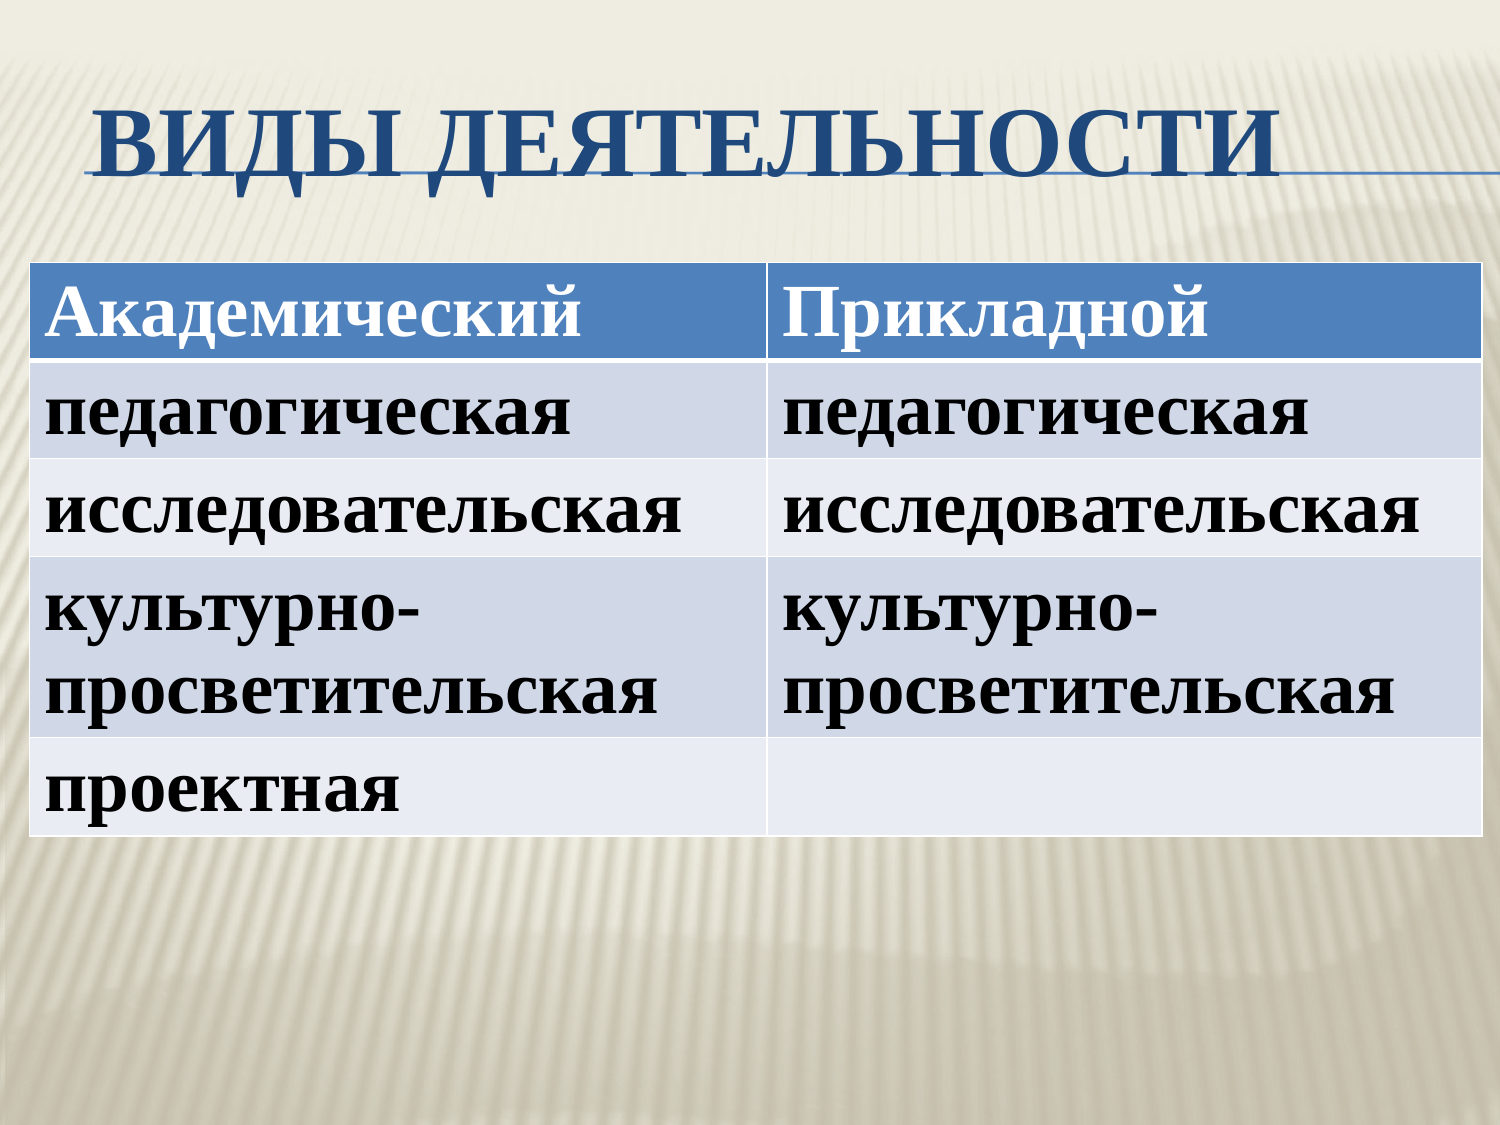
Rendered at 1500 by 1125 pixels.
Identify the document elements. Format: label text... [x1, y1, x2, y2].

table_cell педагогическая [30, 363, 766, 458]
table_cell исследовательская [768, 459, 1481, 556]
table_cell культурно-просветительская [30, 557, 766, 737]
table_cell педагогическая [768, 363, 1481, 458]
table_cell культурно-просветительская [768, 557, 1481, 737]
table_header Прикладной [768, 263, 1481, 358]
table_cell [768, 738, 1481, 835]
table_cell исследовательская [30, 459, 766, 556]
table_cell проектная [30, 738, 766, 835]
table_header Академический [30, 263, 766, 358]
title Виды деятельности [76, 42, 1427, 231]
